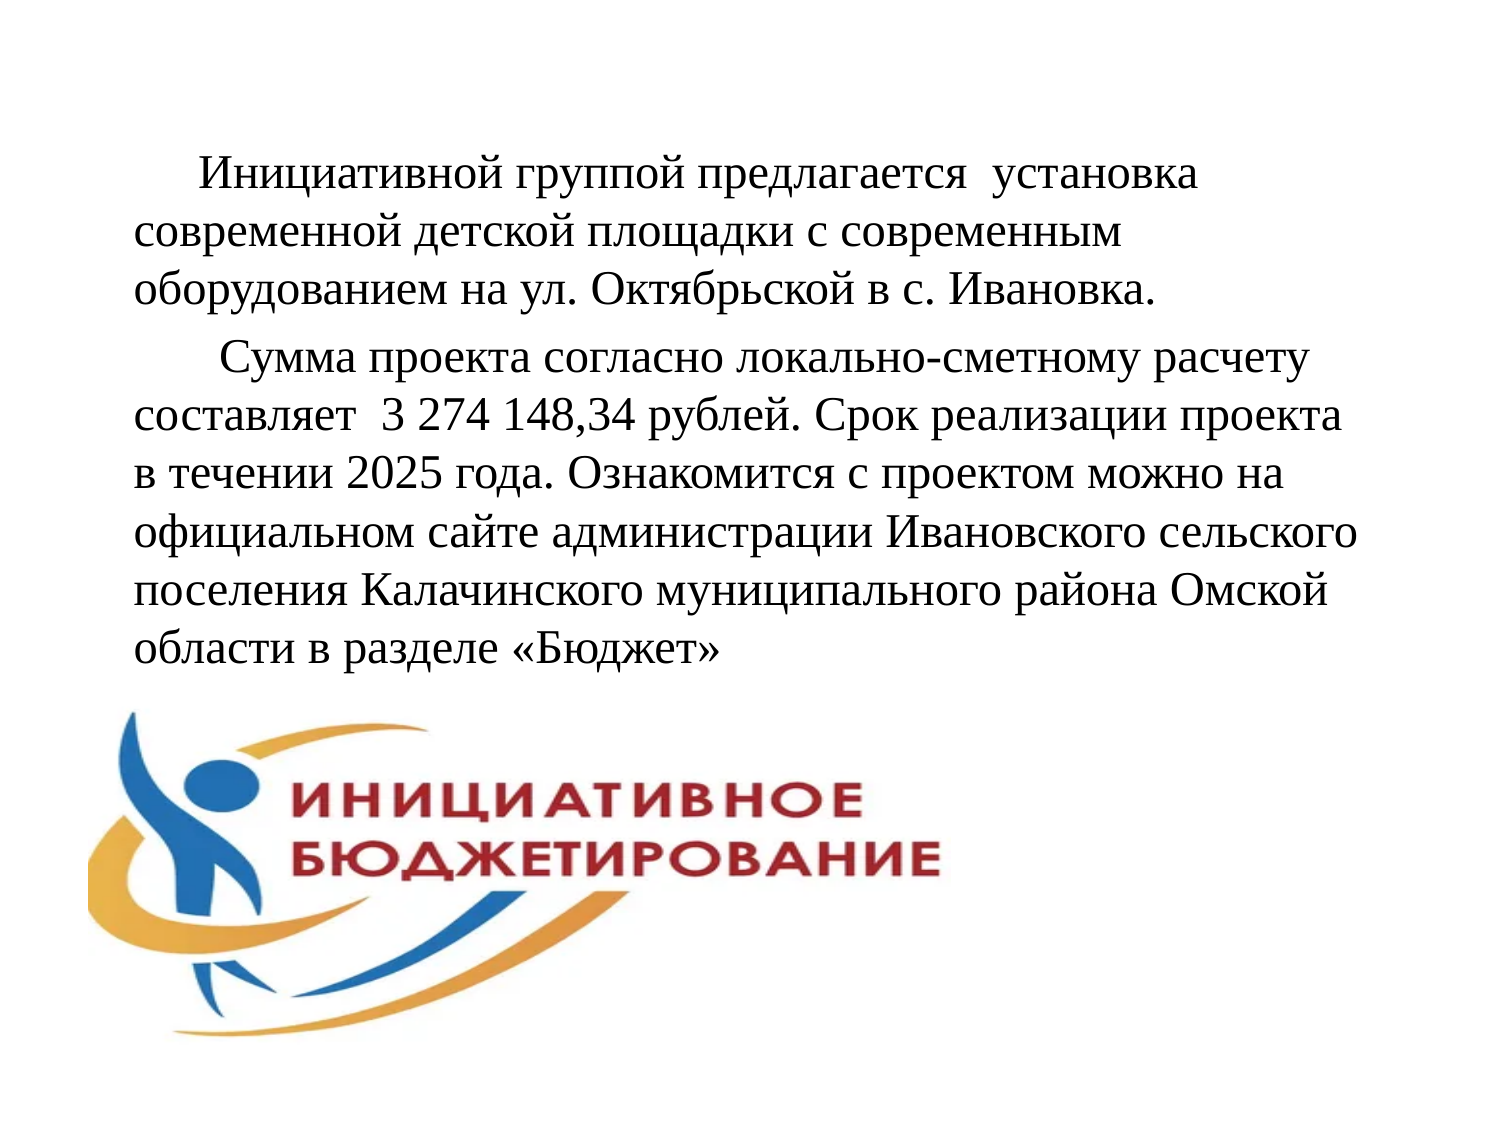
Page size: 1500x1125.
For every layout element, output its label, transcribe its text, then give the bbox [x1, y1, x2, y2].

picture [88, 677, 952, 1107]
list Инициативной группой предлагается установка современной детской площадки с современным оборудованием на ул. Октябрьской в с. Ивановка. Сумма проекта согласно локально-сметному расчету составляет 3 274 148,34 рублей. Срок реализации проекта в течении 2025 года. Ознакомится с проектом можно на официальном сайте администрации Ивановского сельского поселения Калачинского муниципального района Омской области в разделе «Бюджет» [118, 90, 1394, 681]
